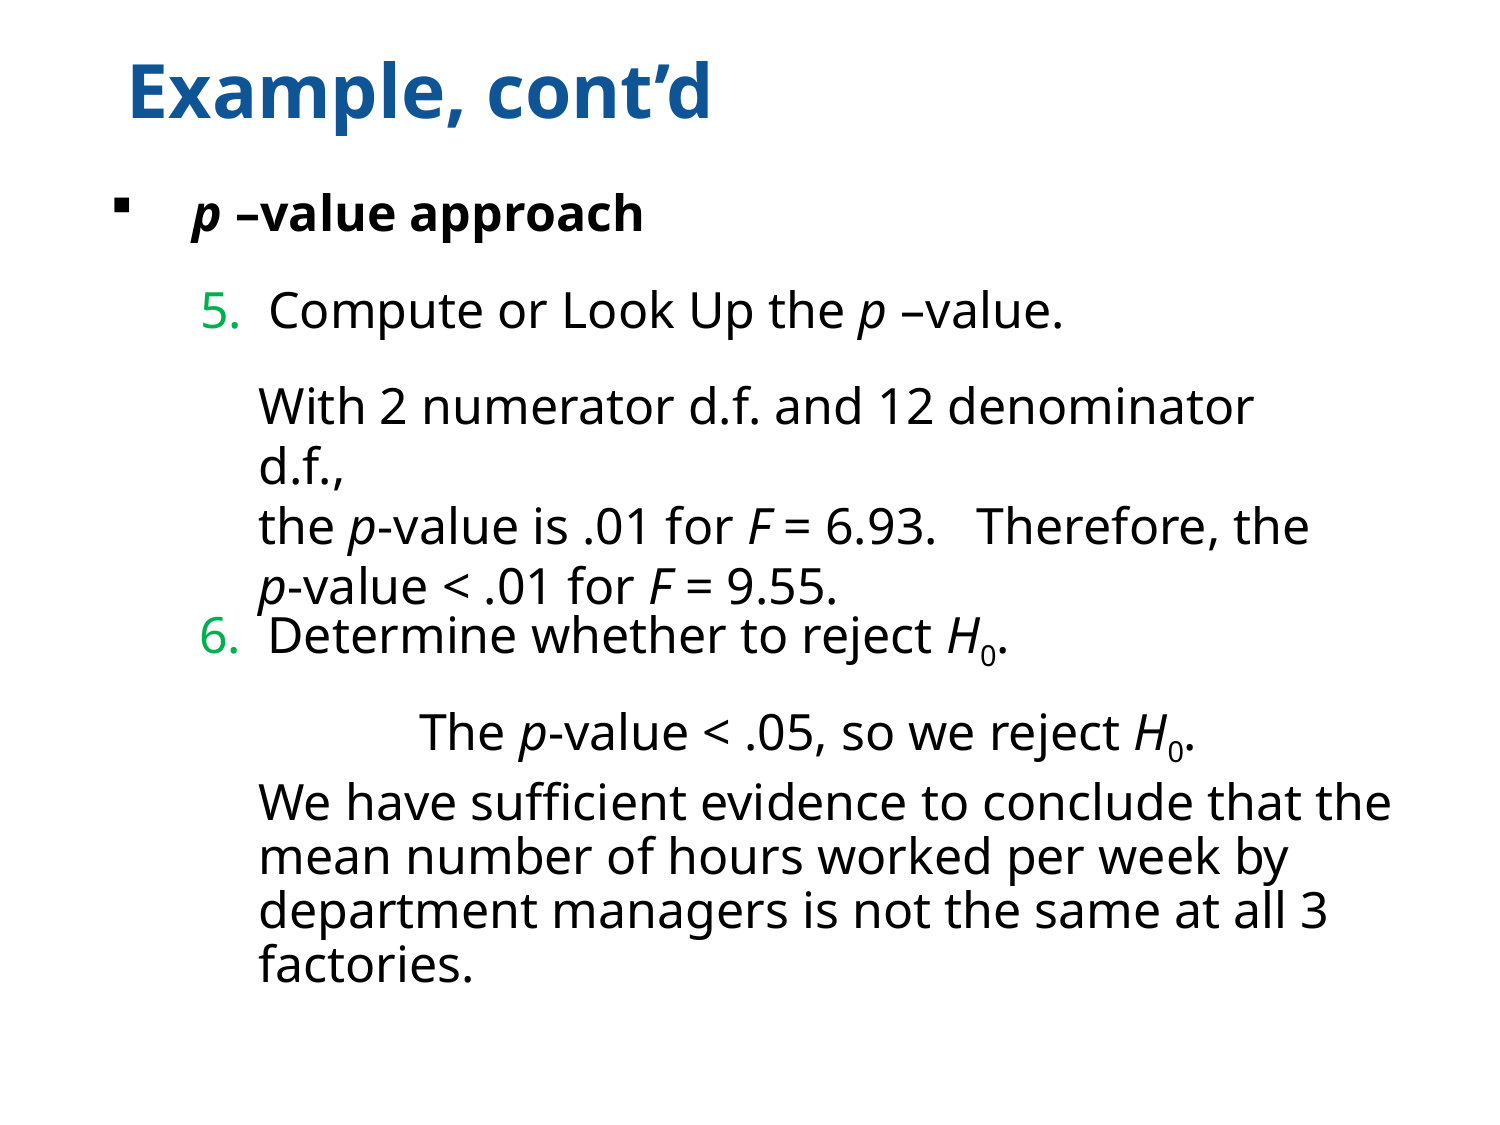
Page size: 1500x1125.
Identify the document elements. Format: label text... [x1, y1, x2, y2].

text_box Example, cont’d [112, 36, 1388, 196]
text_box We have sufficient evidence to conclude that the mean number of hours worked per week by department managers is not the same at all 3 factories. [243, 770, 1413, 960]
text_box 6. Determine whether to reject H0. [184, 596, 1025, 680]
text_box 5. Compute or Look Up the p –value. [185, 271, 1080, 346]
text_box p –value approach [95, 174, 660, 249]
text_box With 2 numerator d.f. and 12 denominator d.f., the p-value is .01 for F = 6.93. Therefore, the p-value < .01 for F = 9.55. [243, 367, 1334, 622]
text_box The p-value < .05, so we reject H0. [404, 692, 1213, 776]
